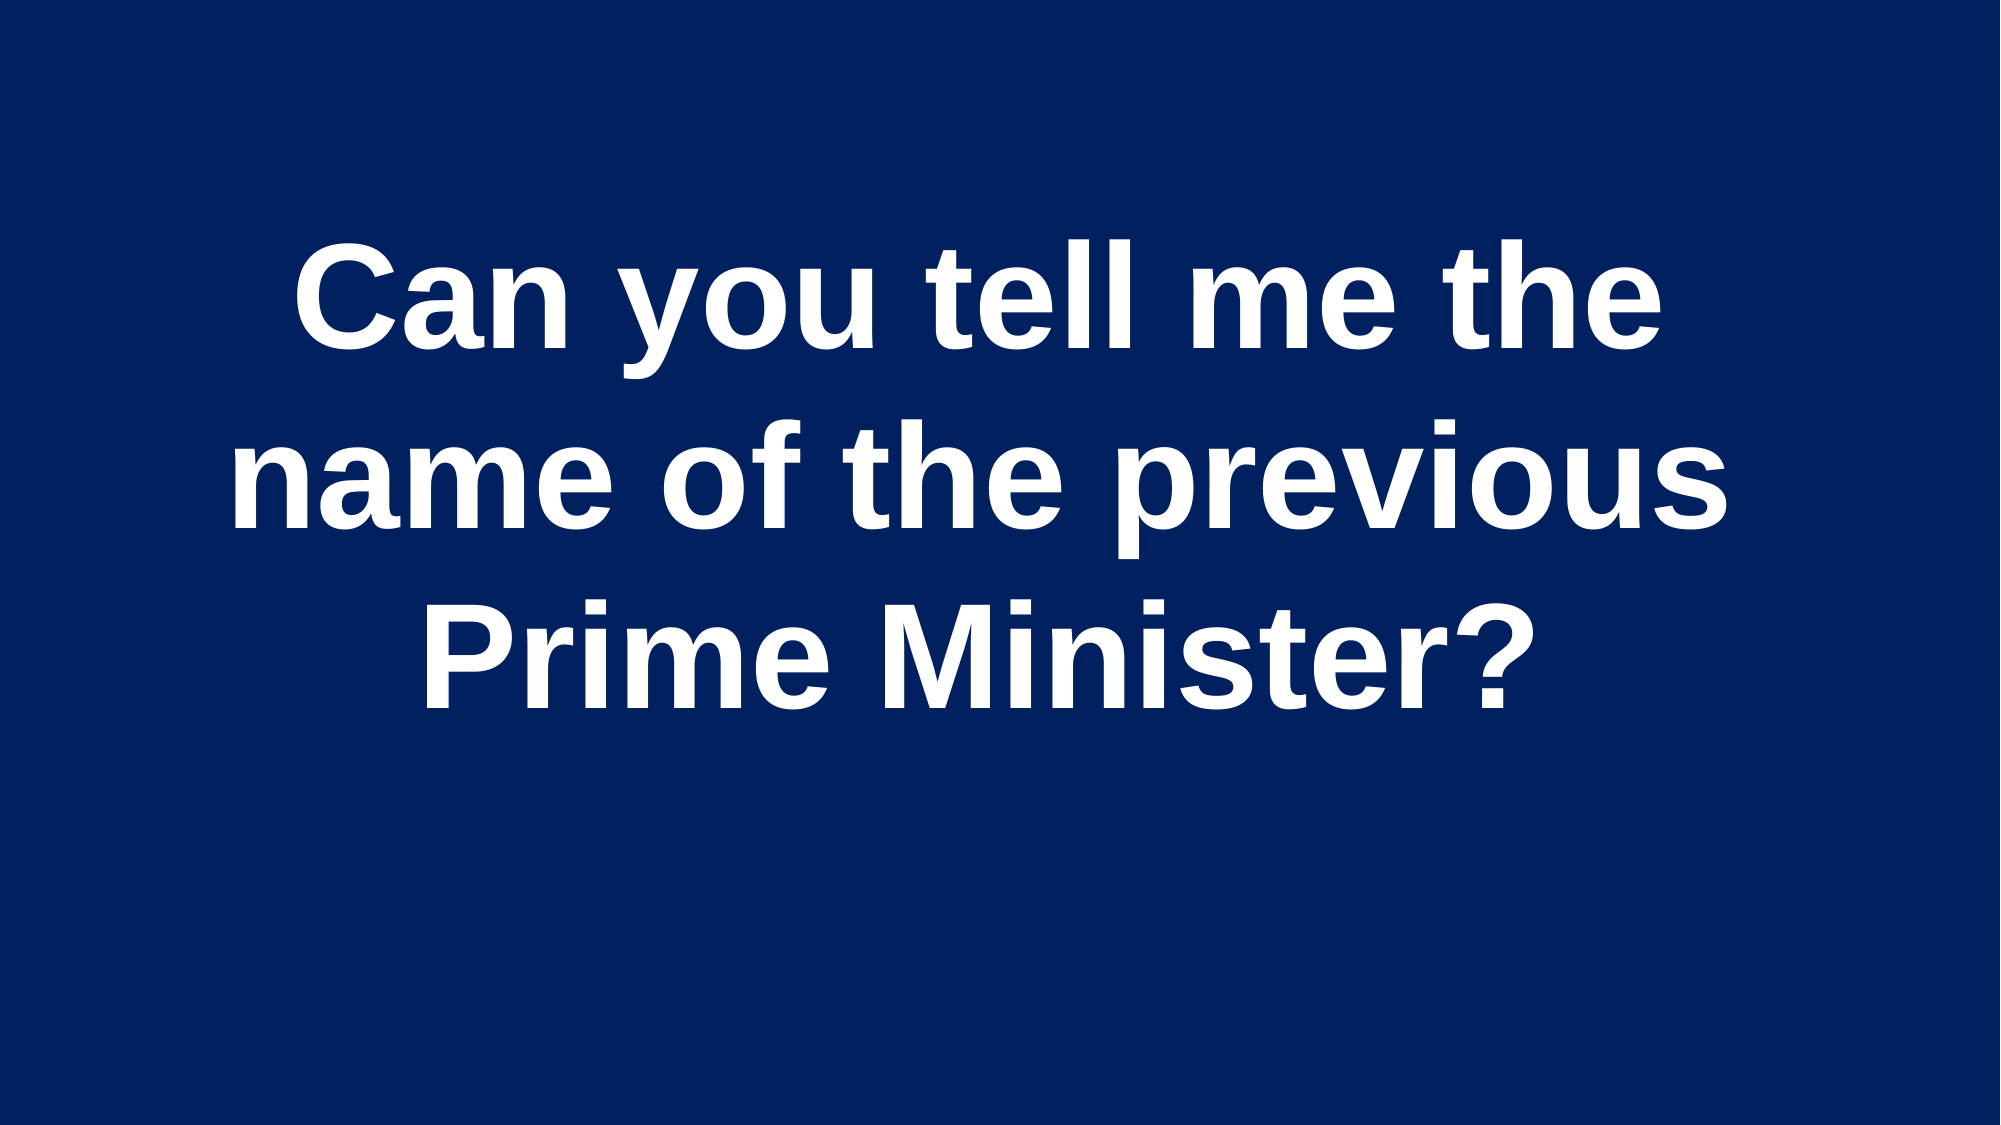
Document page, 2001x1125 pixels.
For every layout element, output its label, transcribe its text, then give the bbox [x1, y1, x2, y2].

text_box Can you tell me the name of the previous Prime Minister? [136, 191, 1824, 747]
